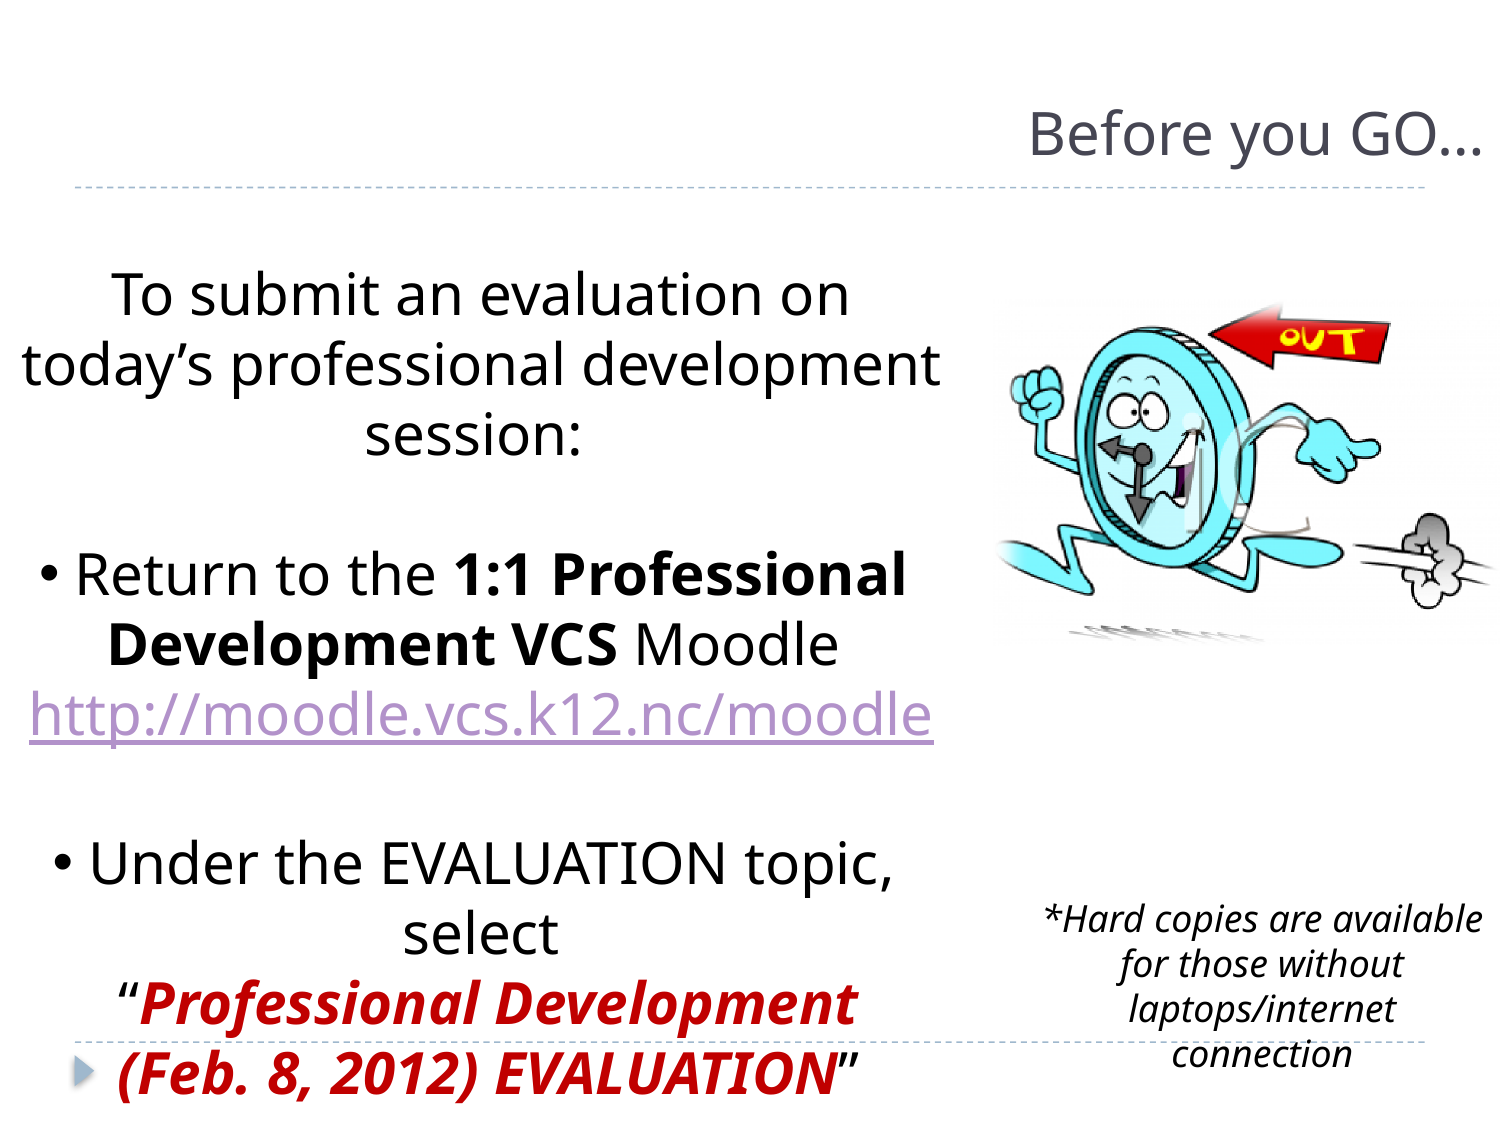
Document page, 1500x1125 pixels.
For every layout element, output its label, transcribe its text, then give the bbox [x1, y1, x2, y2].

text_box *Hard copies are available for those without laptops/internet connection [1025, 887, 1500, 1083]
text_box To submit an evaluation on today’s professional development session: Return to the 1:1 Professional Development VCS Moodle http://moodle.vcs.k12.nc/moodle Under the EVALUATION topic, select “Professional Development (Feb. 8, 2012) EVALUATION” [0, 249, 963, 1114]
title Before you GO… [0, 87, 1500, 175]
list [992, 299, 1500, 647]
